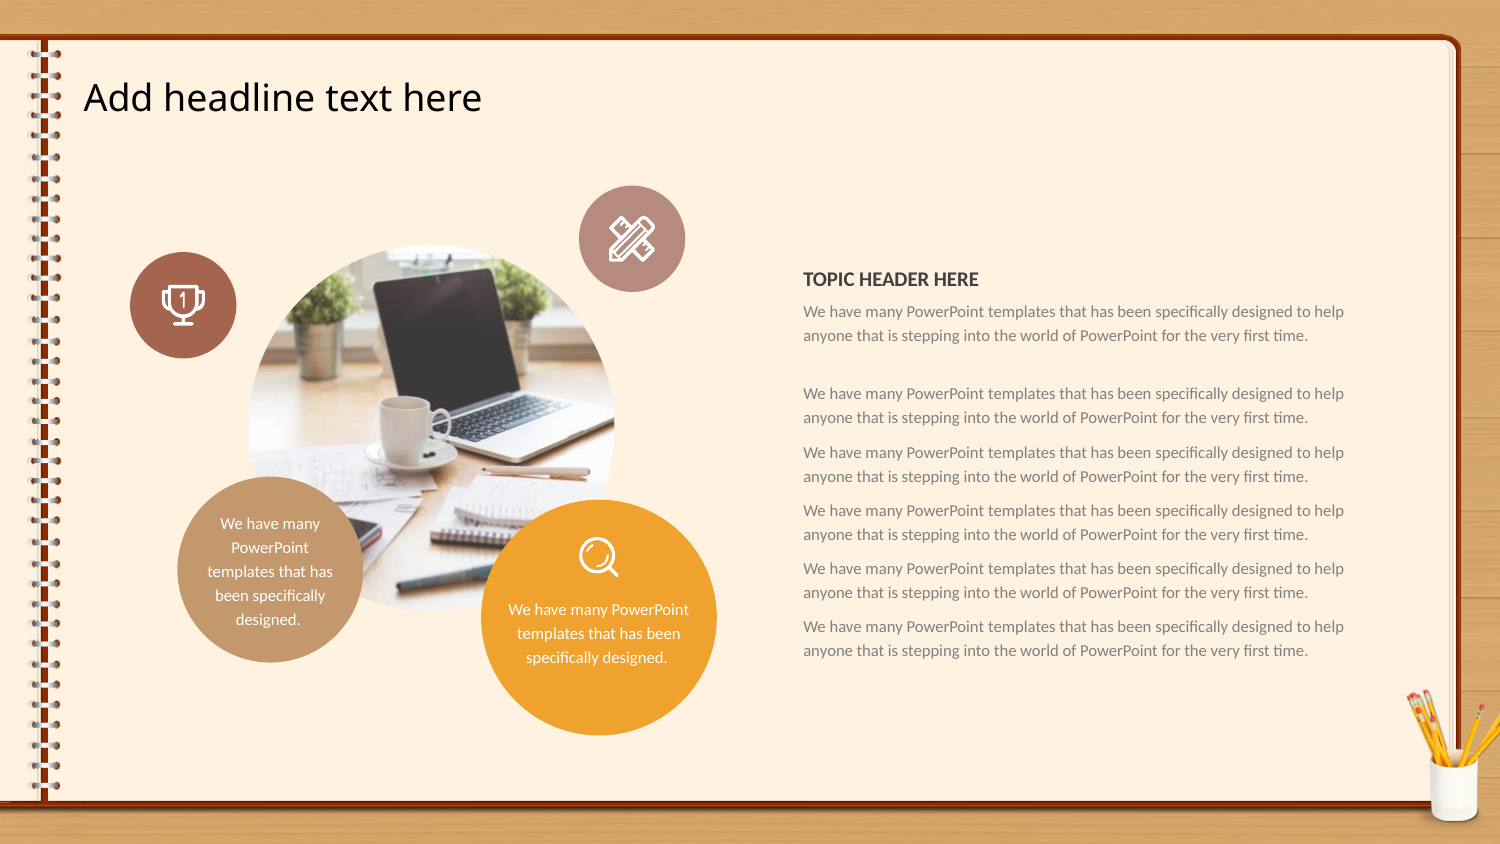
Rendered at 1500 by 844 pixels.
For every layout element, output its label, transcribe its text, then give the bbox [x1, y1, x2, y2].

picture [0, 0, 1500, 844]
text_box Add headline text here [83, 74, 604, 120]
text_box We have many PowerPoint templates that has been specifically designed. [197, 509, 343, 629]
text_box TOPIC HEADER HERE We have many PowerPoint templates that has been specifically designed to help anyone that is stepping into the world of PowerPoint for the very first time. [803, 260, 1380, 345]
text_box [576, 183, 688, 295]
text_box We have many PowerPoint templates that has been specifically designed to help anyone that is stepping into the world of PowerPoint for the very first time. We have many PowerPoint templates that has been specifically designed to help anyone that is stepping into the world of PowerPoint for the very first time. We have many PowerPoint templates that has been specifically designed to help anyone that is stepping into the world of PowerPoint for the very first time. We have many PowerPoint templates that has been specifically designed to help anyone that is stepping into the world of PowerPoint for the very first time. We have many PowerPoint templates that has been specifically designed to help anyone that is stepping into the world of PowerPoint for the very first time. [803, 379, 1380, 661]
text_box [246, 242, 617, 614]
text_box [128, 249, 239, 361]
text_box [175, 474, 366, 665]
text_box We have many PowerPoint templates that has been specifically designed. [507, 595, 690, 668]
text_box [161, 284, 205, 326]
text_box [479, 497, 719, 738]
text_box [579, 537, 619, 578]
text_box [609, 215, 655, 262]
